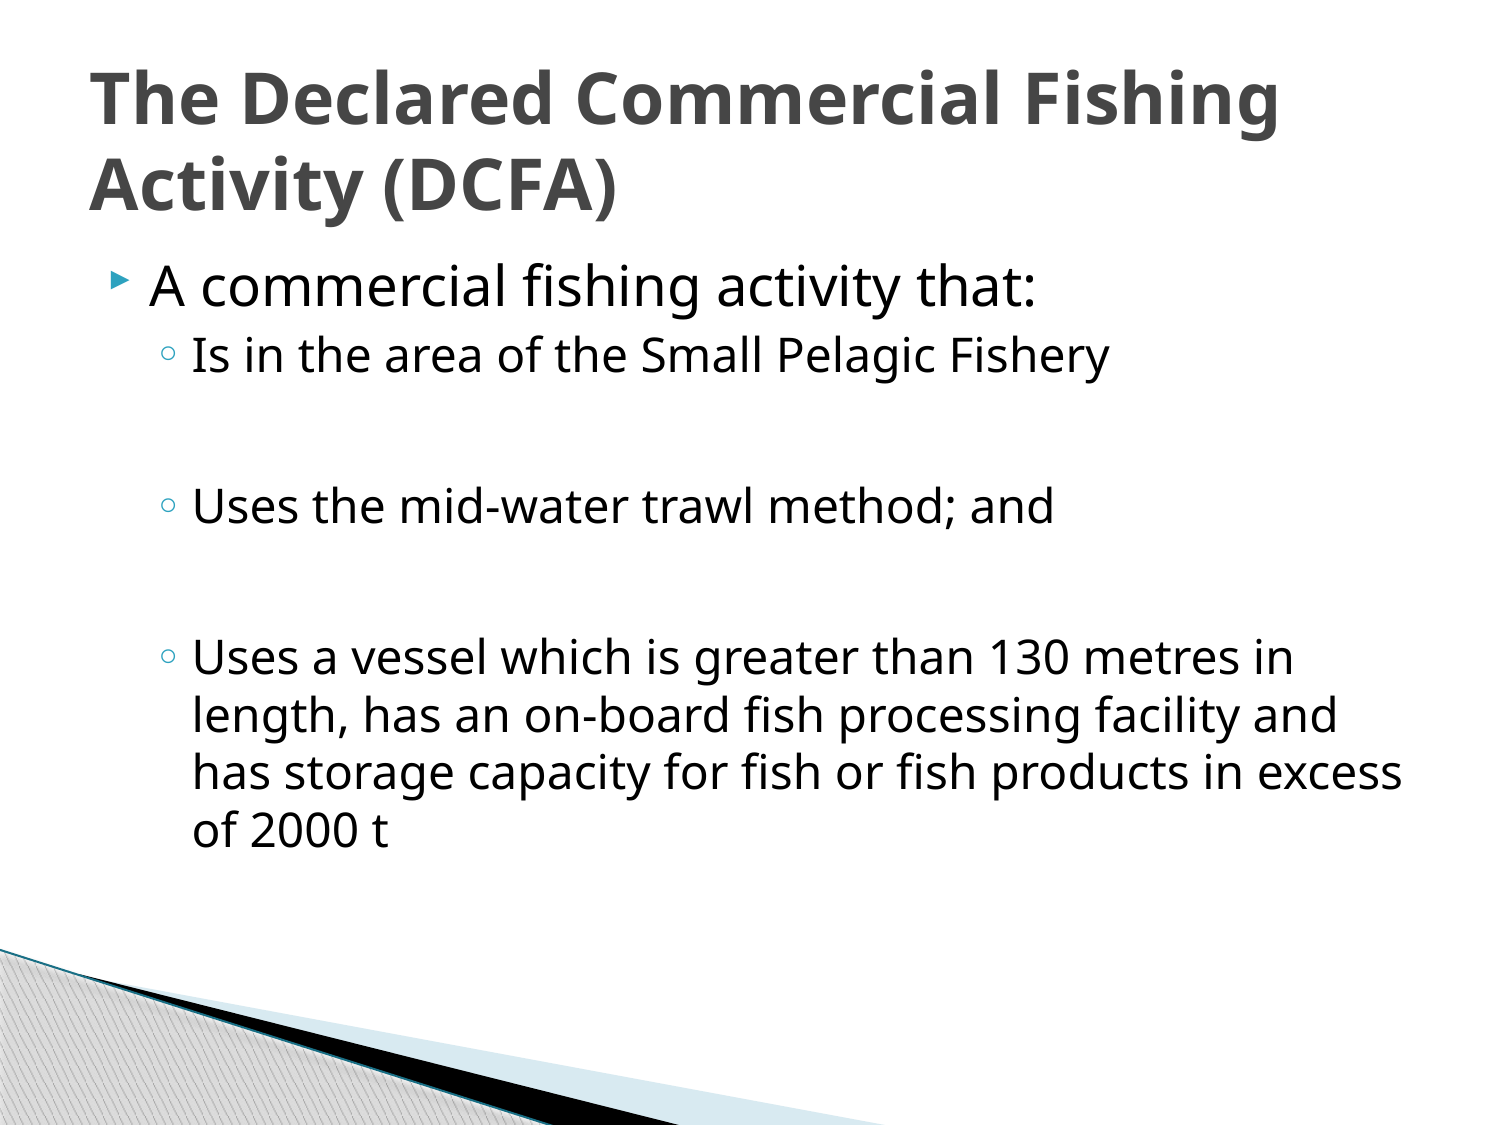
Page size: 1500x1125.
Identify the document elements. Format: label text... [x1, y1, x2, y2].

title The Declared Commercial Fishing Activity (DCFA) [75, 45, 1425, 233]
list A commercial fishing activity that: Is in the area of the Small Pelagic Fishery Uses the mid-water trawl method; and Uses a vessel which is greater than 130 metres in length, has an on-board fish processing facility and has storage capacity for fish or fish products in excess of 2000 t [75, 243, 1425, 986]
